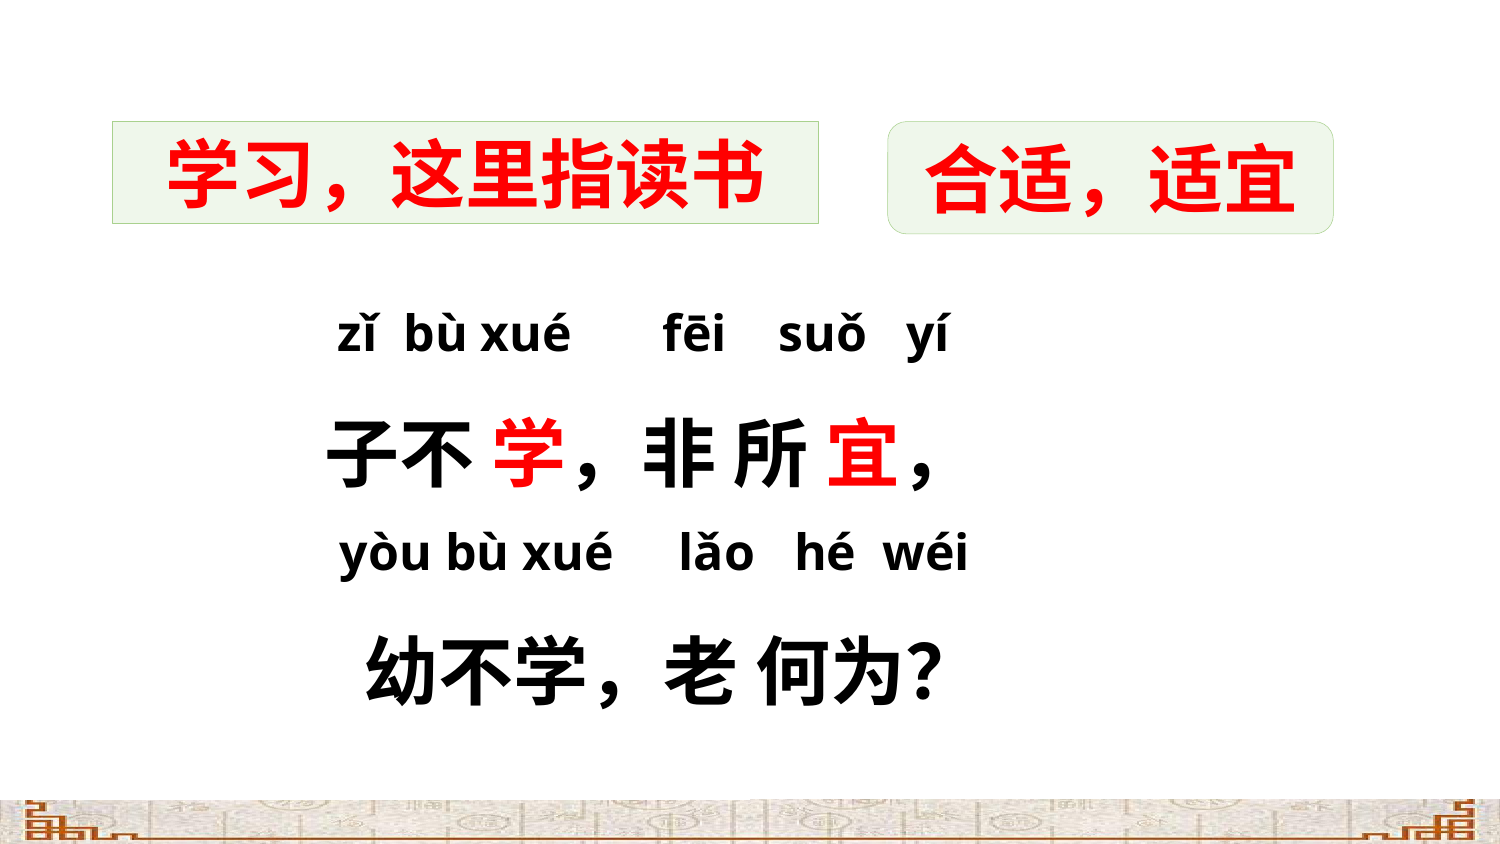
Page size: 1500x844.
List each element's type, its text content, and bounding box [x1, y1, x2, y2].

text_box yòu bù xué lǎo hé wéi 幼不学，老 何为？ [328, 484, 1100, 721]
text_box 学习，这里指读书 [112, 121, 819, 223]
text_box 合适，适宜 [887, 121, 1334, 234]
picture [0, 799, 1500, 844]
text_box zǐ bù xué fēi suǒ yí 子不 学，非 所 宜， [313, 266, 1105, 503]
